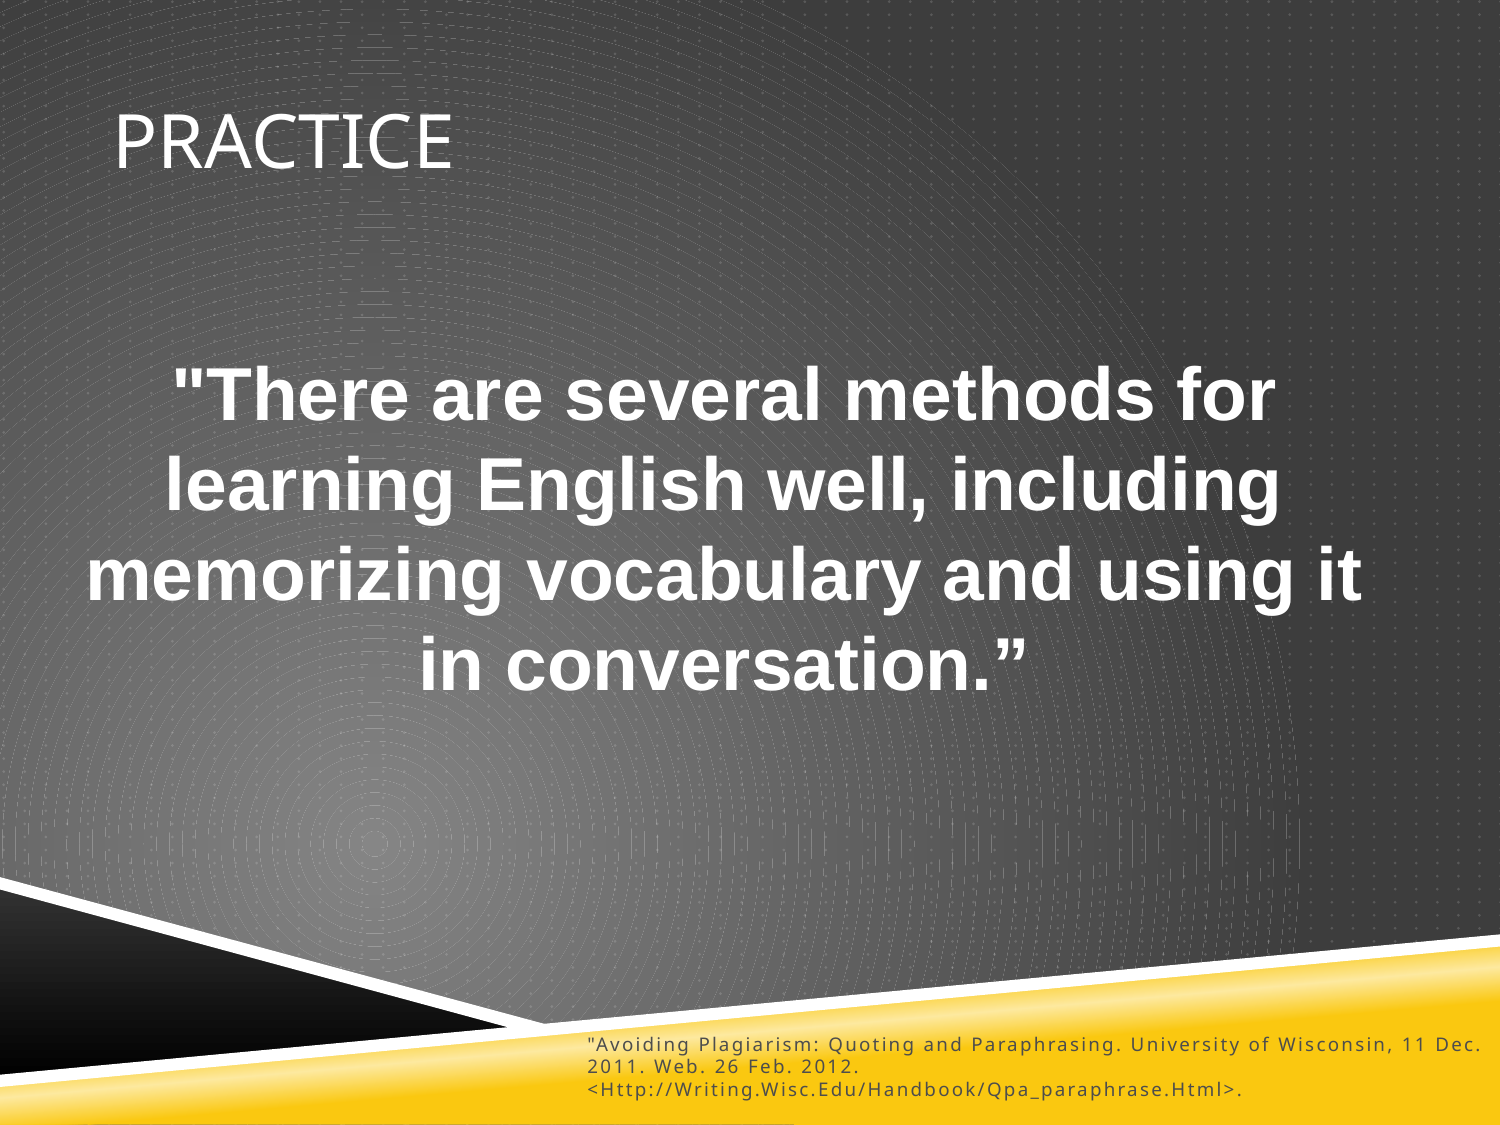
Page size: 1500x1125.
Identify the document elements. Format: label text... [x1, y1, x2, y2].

footer "Avoiding Plagiarism: Quoting and Paraphrasing. University of Wisconsin, 11 Dec. 2011. Web. 26 Feb. 2012. <Http://Writing.Wisc.Edu/Handbook/Qpa_paraphrase.Html>. [587, 1025, 1500, 1100]
title Practice [112, 45, 1388, 233]
list "There are several methods for learning English well, including memorizing vocabulary and using it in conversation.” [50, 337, 1388, 938]
